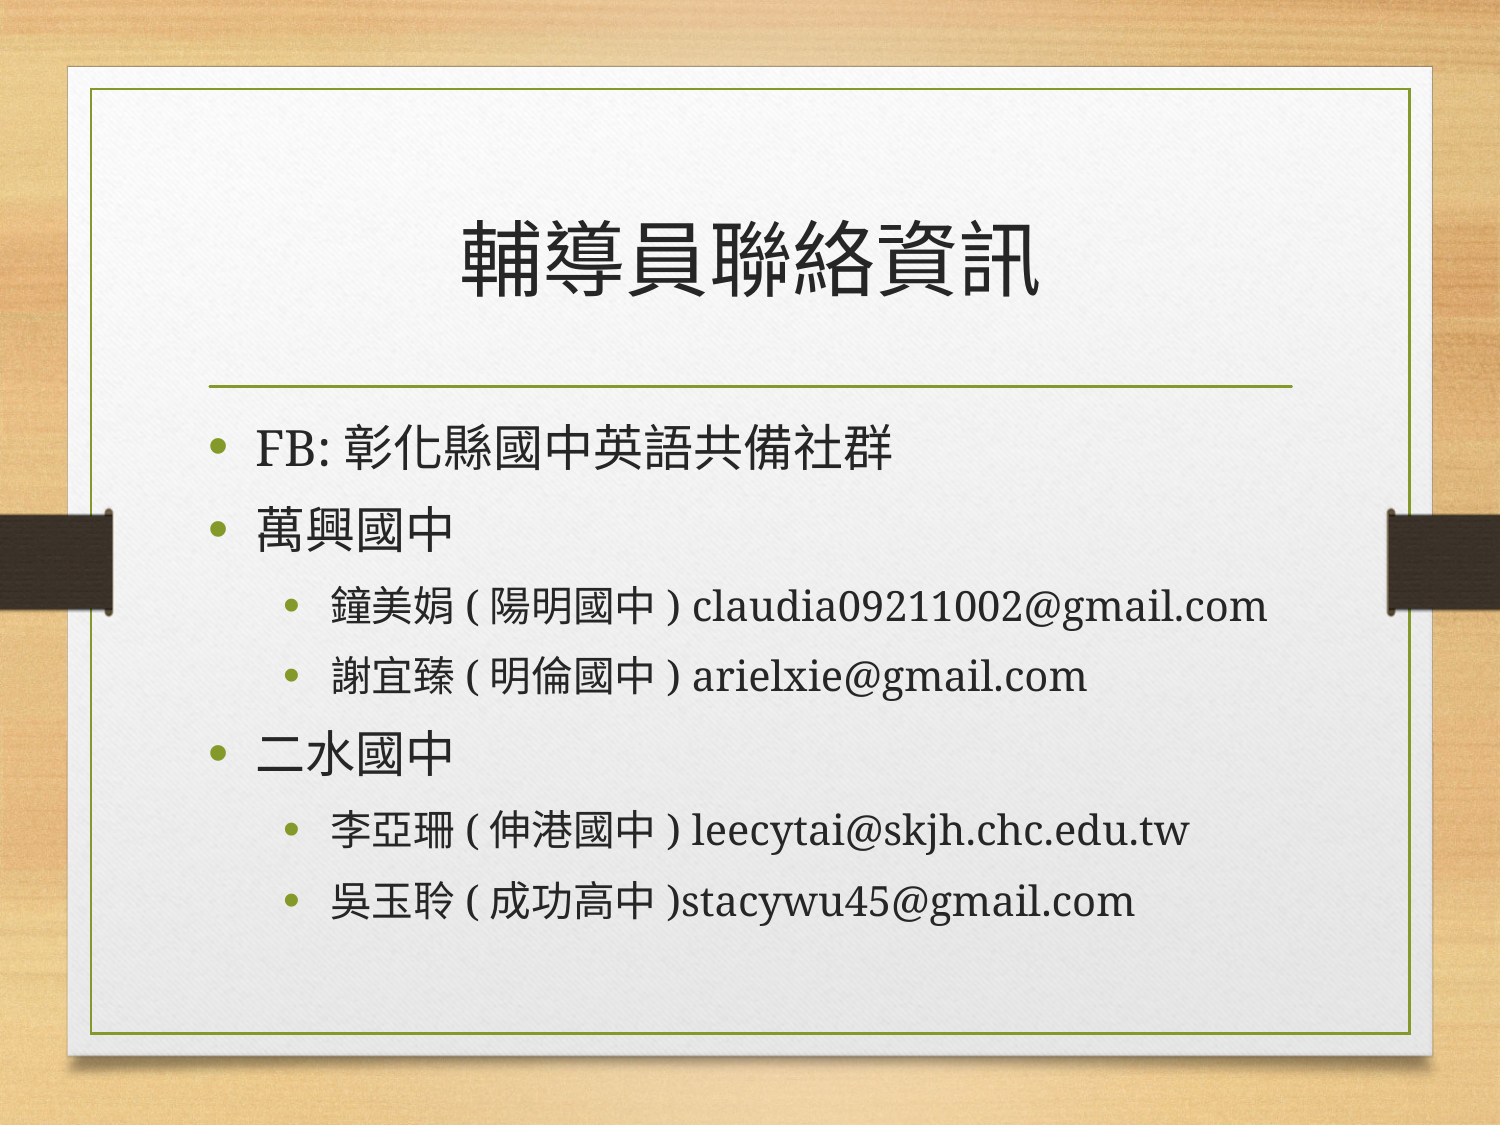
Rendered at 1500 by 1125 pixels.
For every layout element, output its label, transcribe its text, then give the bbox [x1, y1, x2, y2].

picture [0, 0, 1500, 1125]
title 輔導員聯絡資訊 [193, 150, 1309, 365]
list FB:彰化縣國中英語共備社群 萬興國中 鐘美娟(陽明國中) claudia09211002@gmail.com 謝宜臻(明倫國中) arielxie@gmail.com 二水國中 李亞珊(伸港國中) leecytai@skjh.chc.edu.tw 吳玉聆(成功高中)stacywu45@gmail.com [193, 408, 1309, 974]
